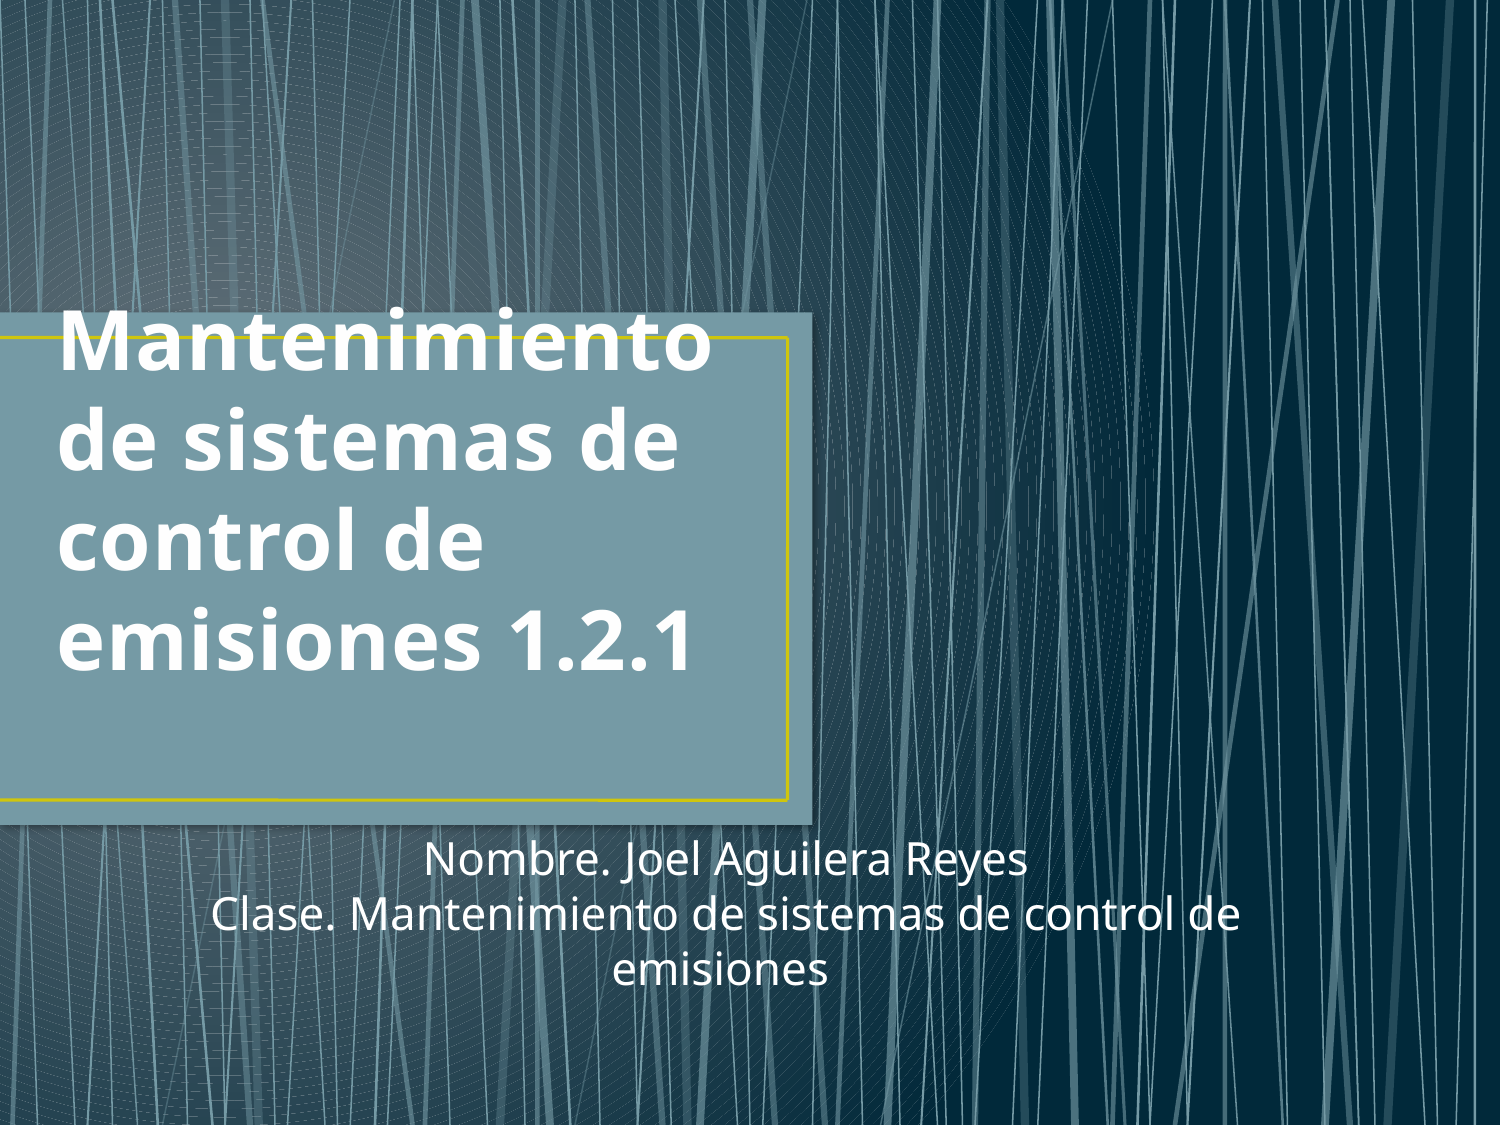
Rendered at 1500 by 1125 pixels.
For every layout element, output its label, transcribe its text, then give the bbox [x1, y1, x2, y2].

subtitle Nombre. Joel Aguilera Reyes Clase. Mantenimiento de sistemas de control de emisiones [88, 822, 1364, 1125]
title Mantenimiento de sistemas de control de emisiones 1.2.1 [41, 432, 767, 696]
